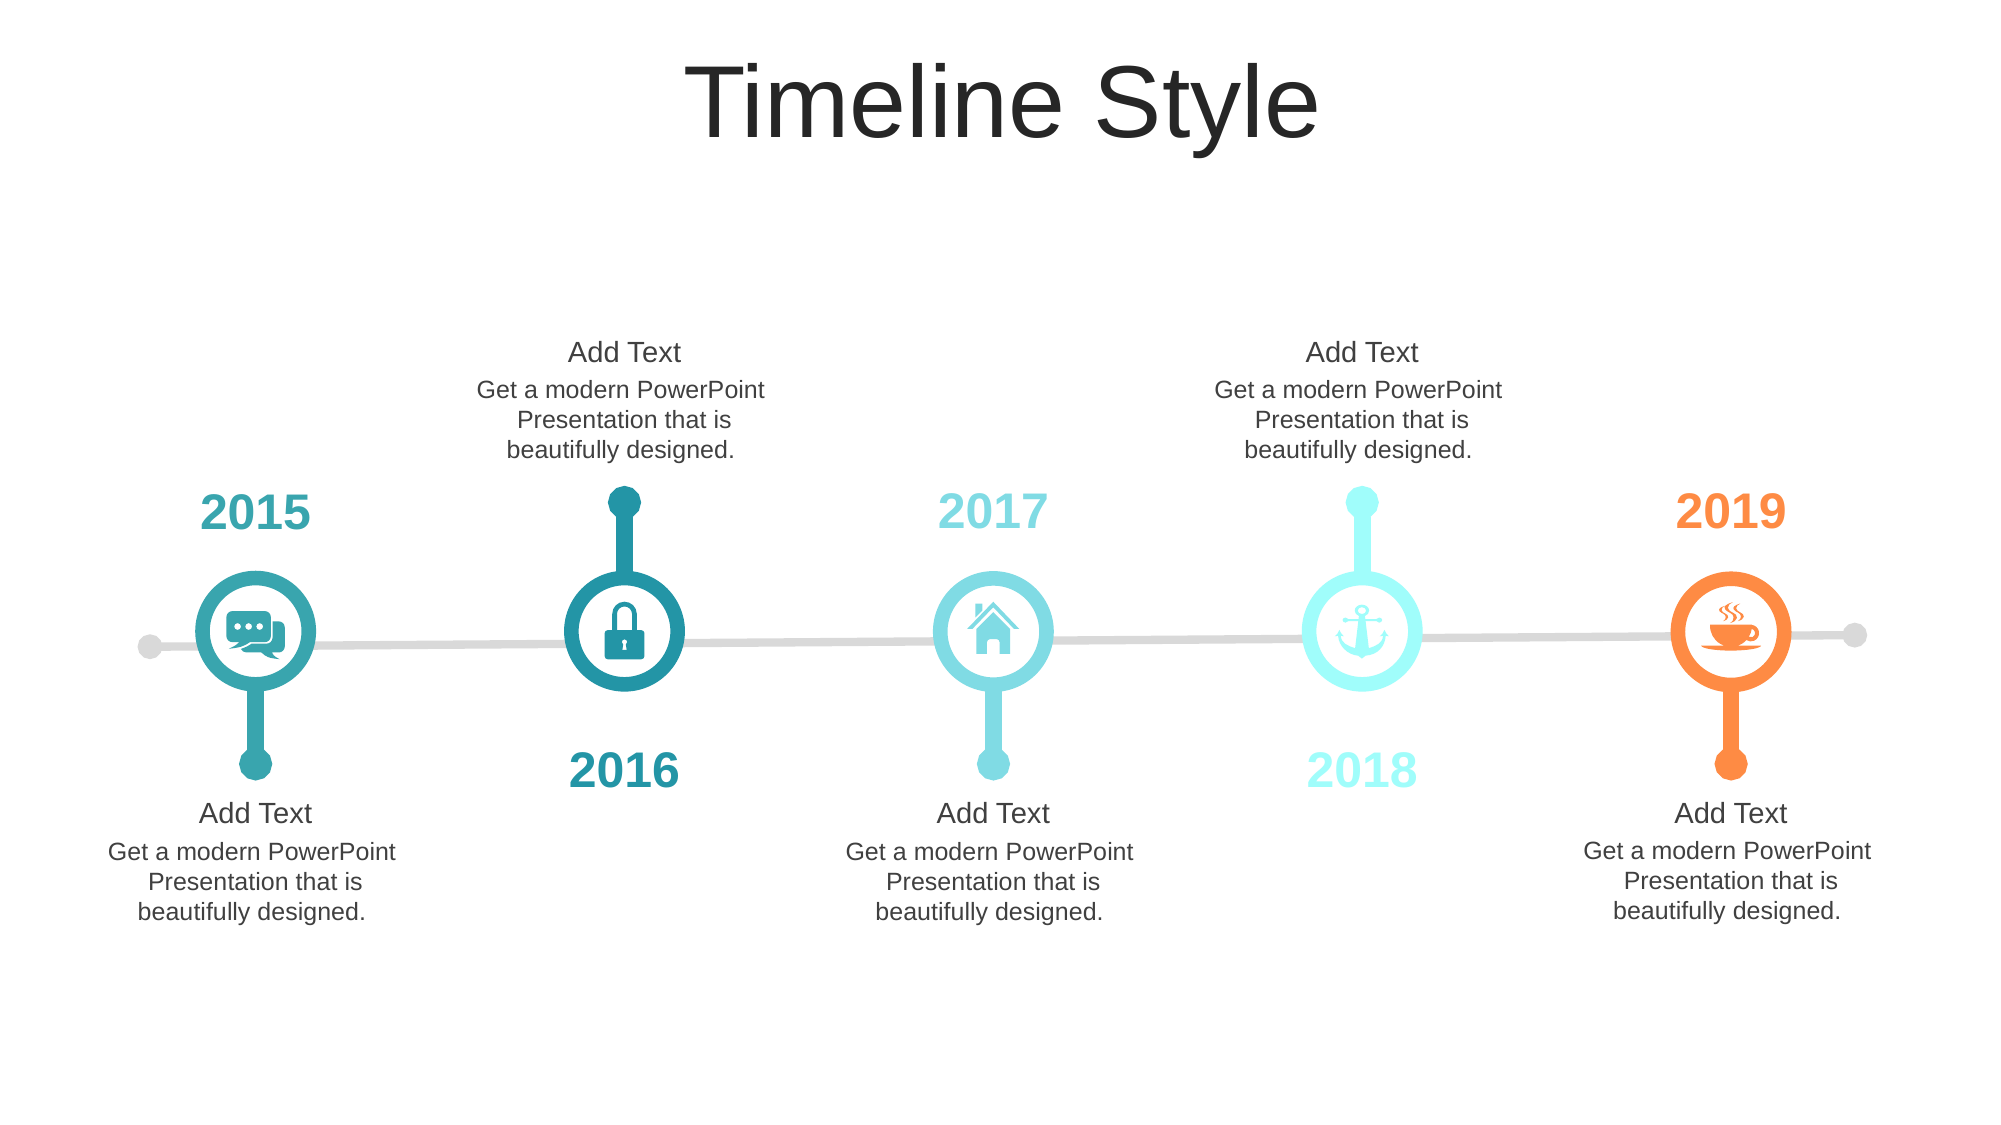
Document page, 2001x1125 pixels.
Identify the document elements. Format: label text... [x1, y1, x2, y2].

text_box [149, 635, 202, 647]
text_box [82, 787, 429, 935]
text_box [820, 786, 1167, 934]
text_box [451, 325, 798, 473]
text_box 2015 [167, 471, 345, 547]
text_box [678, 635, 940, 647]
text_box 2019 [1642, 471, 1820, 546]
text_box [1047, 635, 1309, 647]
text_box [571, 502, 678, 685]
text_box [1416, 635, 1677, 647]
text_box 2016 [535, 729, 714, 805]
text_box 2018 [1273, 729, 1451, 805]
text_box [1189, 325, 1536, 473]
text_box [1677, 578, 1785, 764]
text_box 2017 [904, 471, 1082, 547]
list Timeline Style [53, 47, 1952, 166]
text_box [202, 577, 309, 764]
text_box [940, 578, 1047, 764]
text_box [1309, 502, 1416, 685]
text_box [1785, 635, 1855, 647]
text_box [1558, 786, 1905, 934]
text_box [309, 635, 571, 647]
